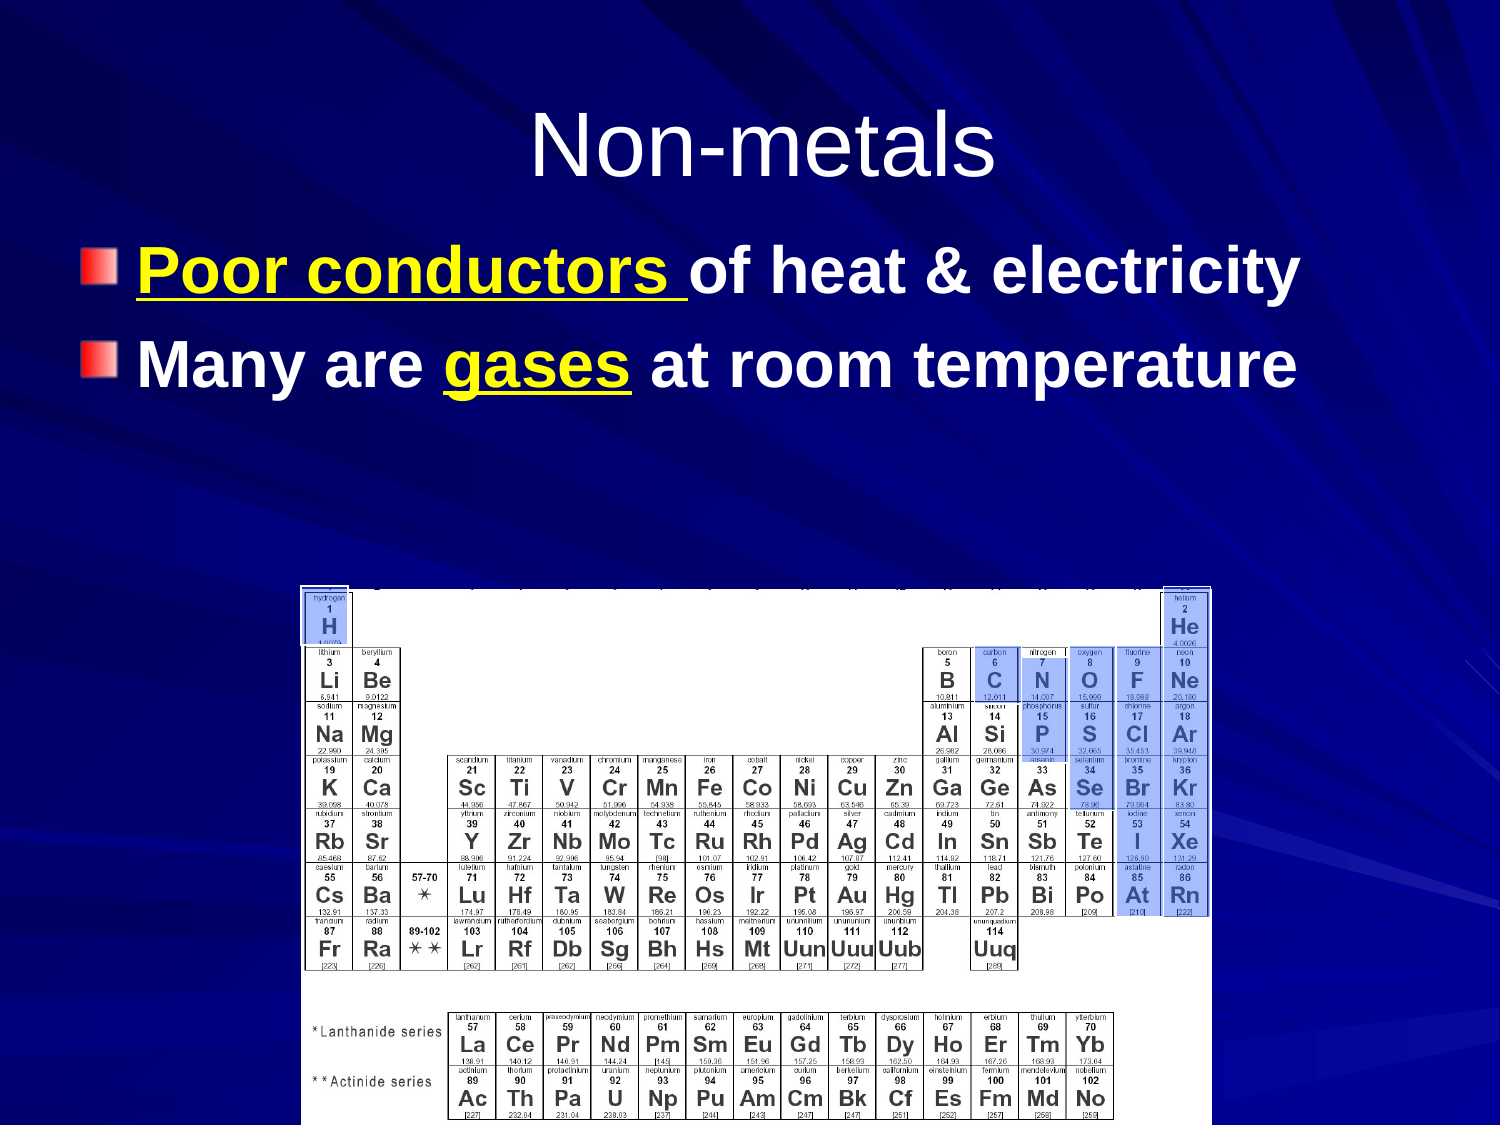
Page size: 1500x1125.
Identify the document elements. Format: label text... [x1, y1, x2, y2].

picture [79, 246, 122, 289]
picture [301, 589, 1212, 1125]
list Poor conductors of heat & electricity Many are gases at room temperature [64, 219, 1448, 599]
picture [79, 339, 122, 382]
title Non-metals [88, 70, 1439, 209]
